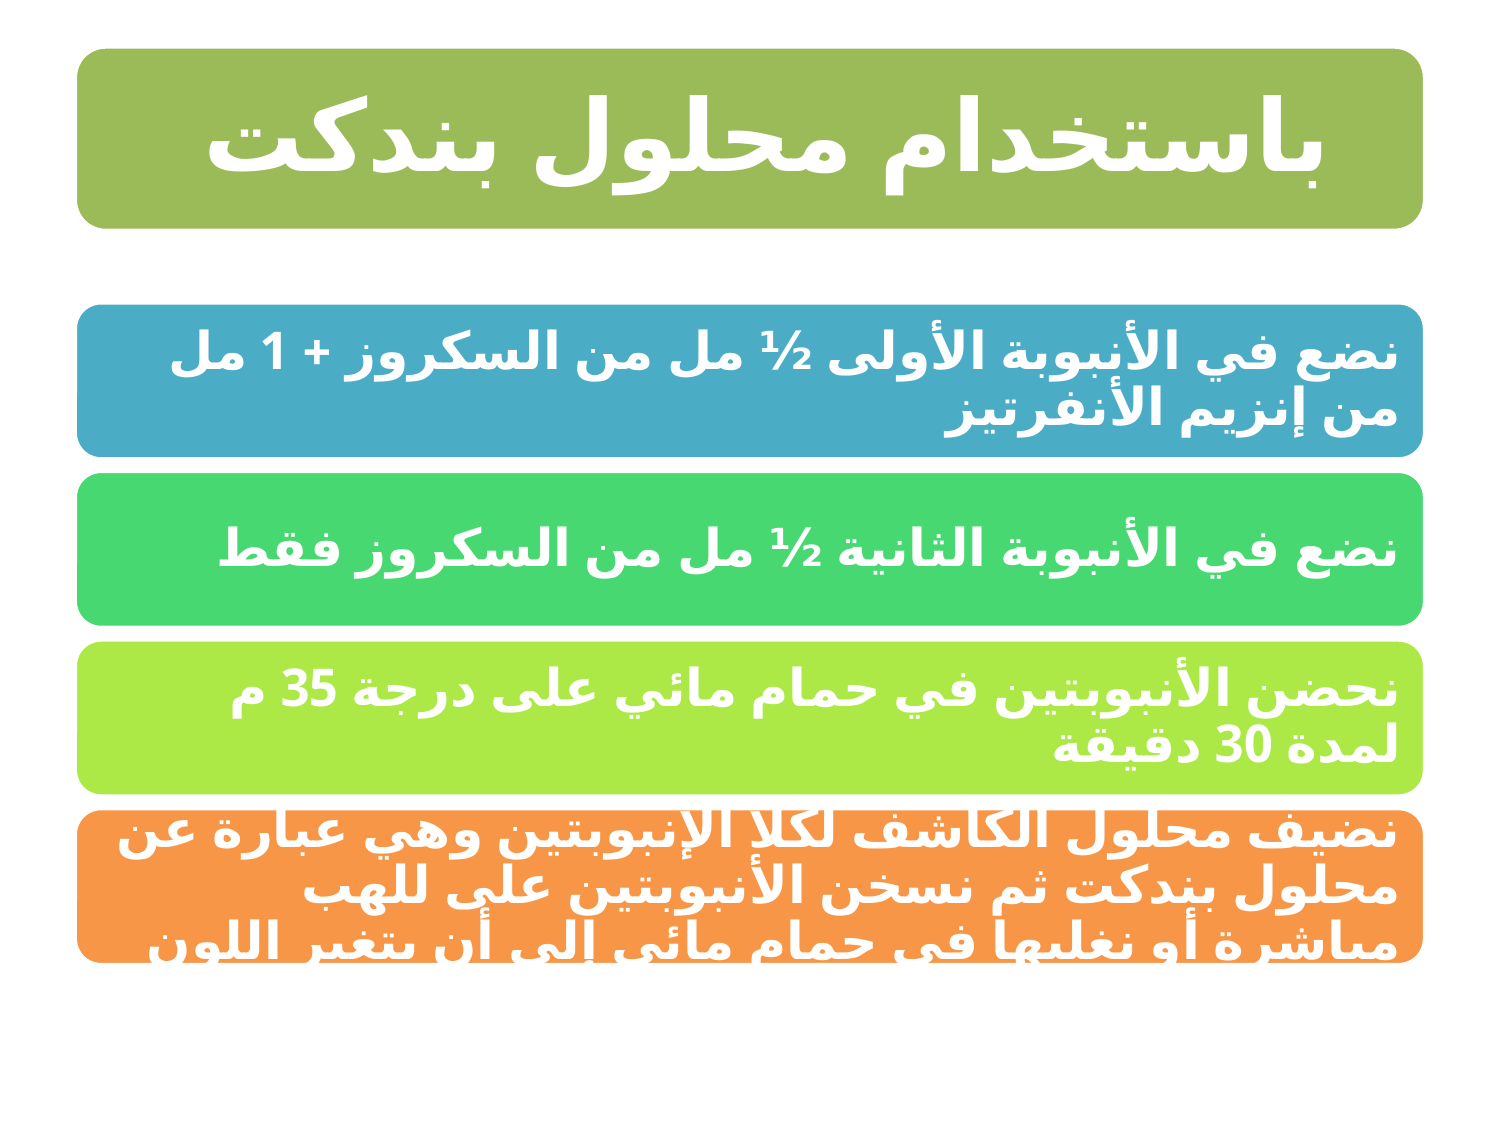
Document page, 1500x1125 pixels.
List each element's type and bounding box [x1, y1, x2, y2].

list [74, 262, 1426, 1006]
text_box [74, 44, 1426, 233]
